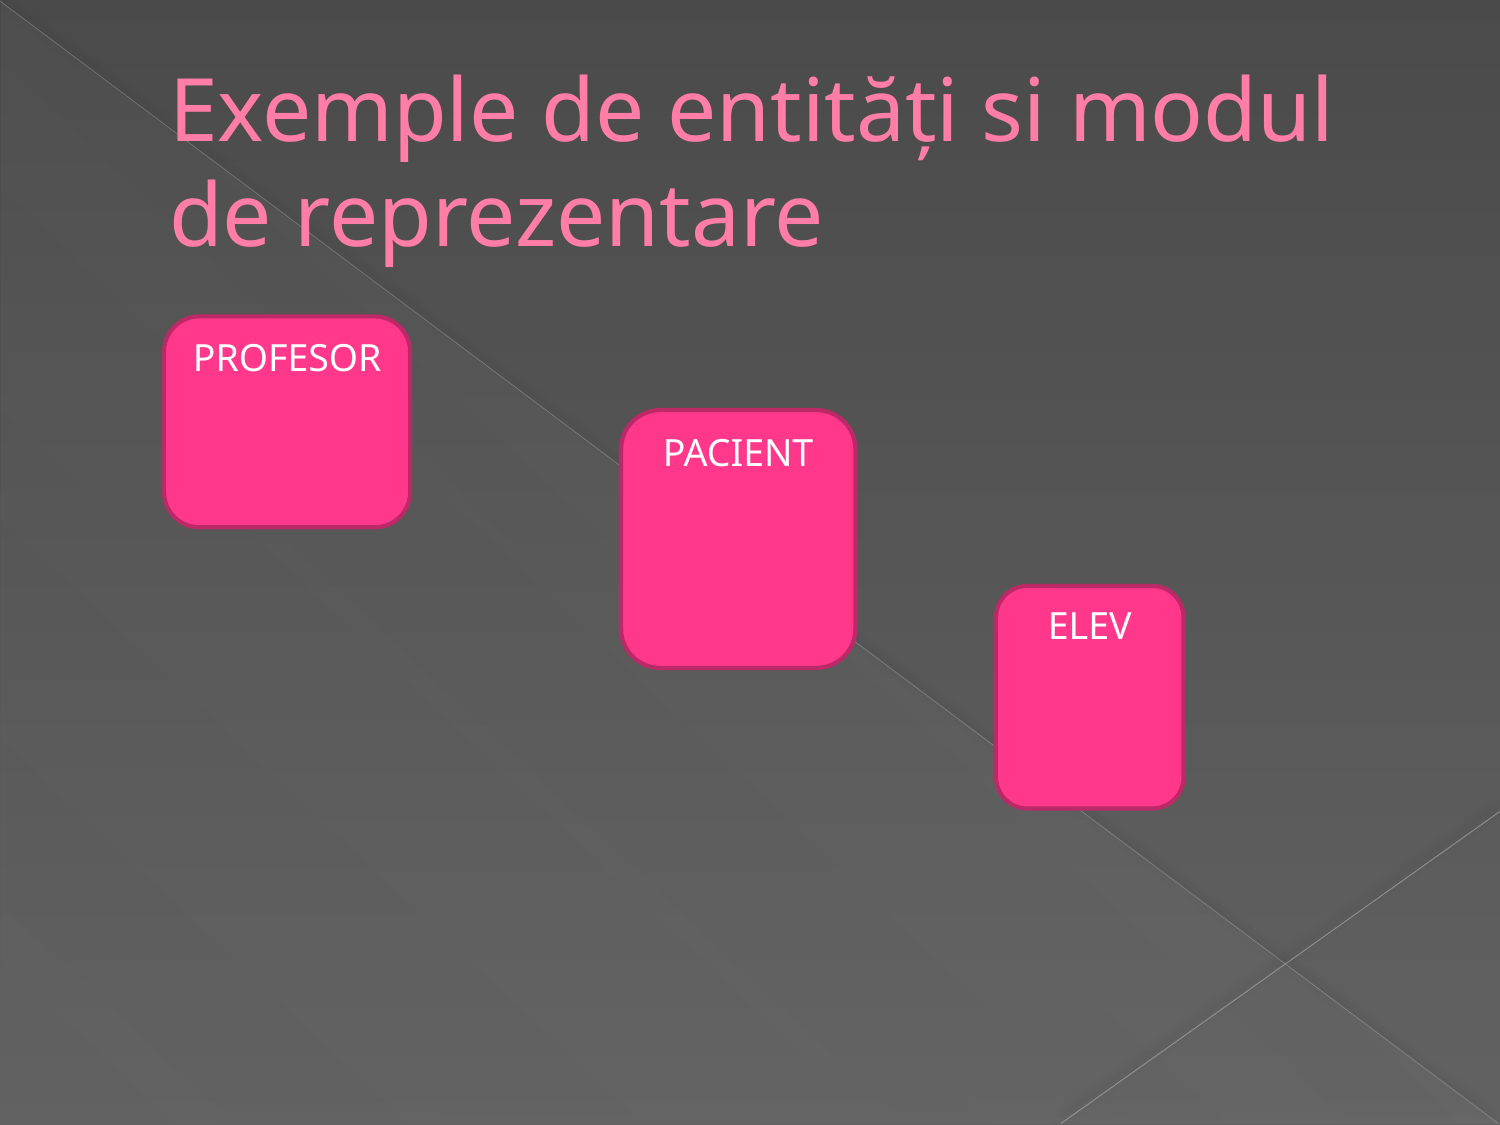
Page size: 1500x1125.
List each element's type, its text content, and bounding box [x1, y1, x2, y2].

text_box PROFESOR [161, 314, 413, 530]
text_box PACIENT [618, 407, 858, 671]
text_box ELEV [993, 583, 1186, 811]
title Exemple de entităţi si modul de reprezentare [75, 43, 1425, 274]
list [75, 308, 1425, 1059]
